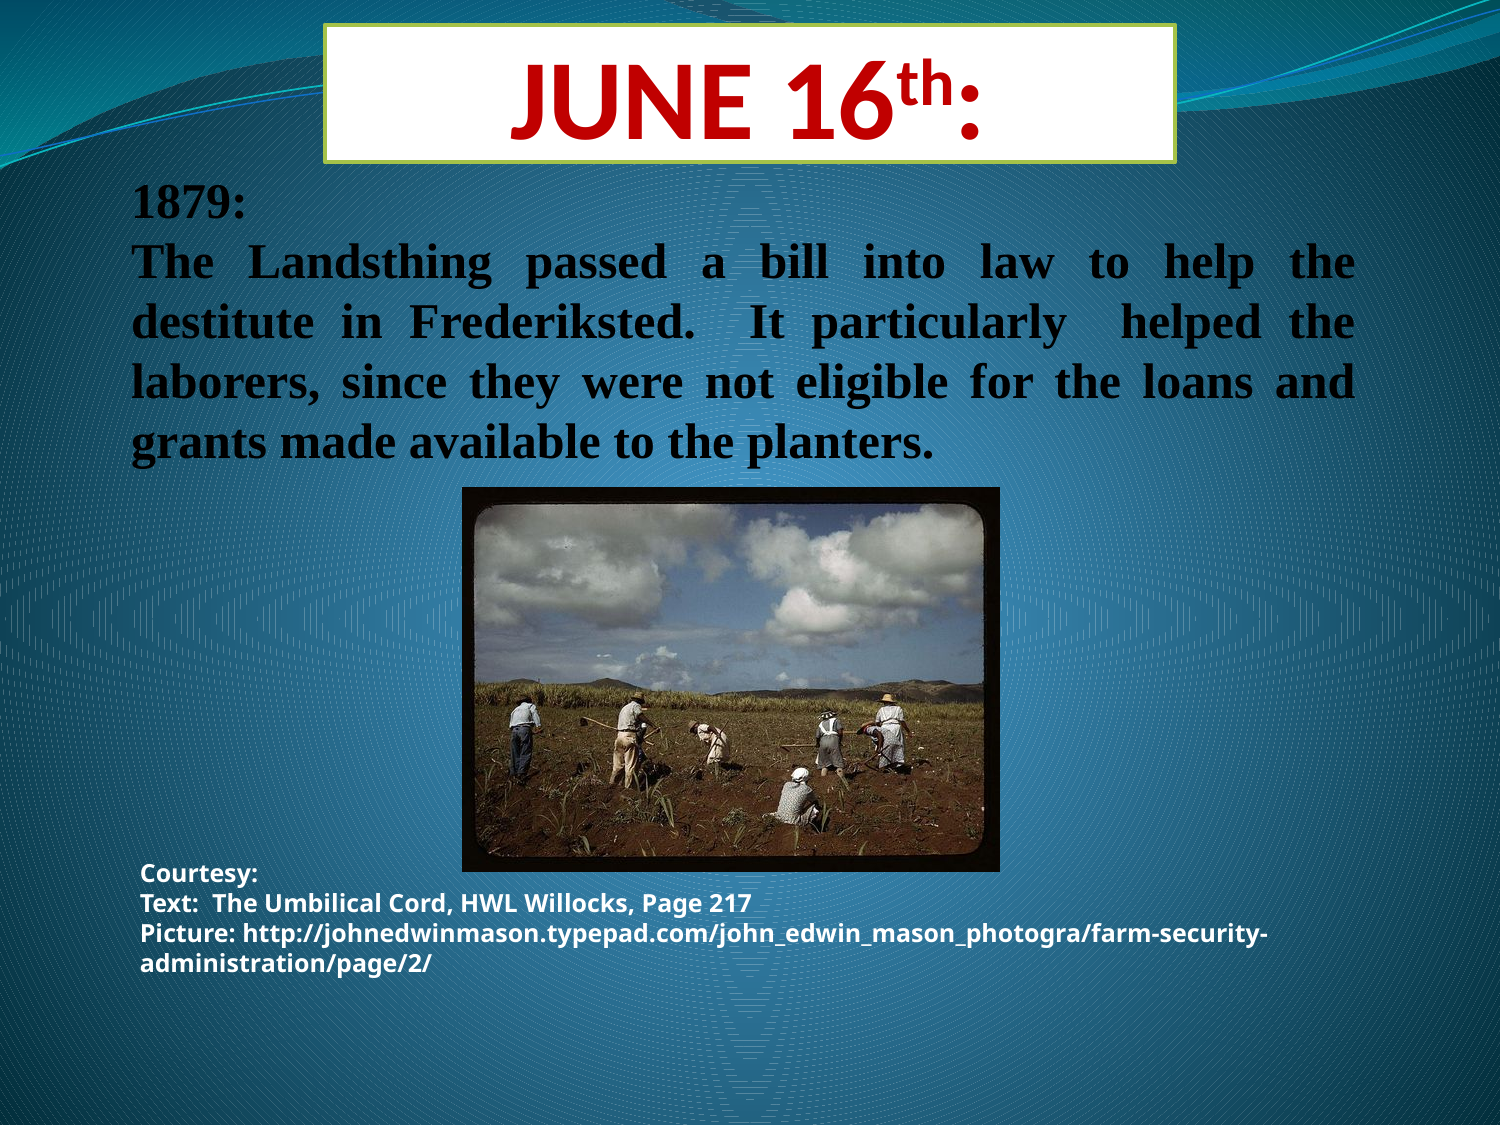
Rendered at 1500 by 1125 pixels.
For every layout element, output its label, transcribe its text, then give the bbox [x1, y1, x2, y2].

text_box 1879: The Landsthing passed a bill into law to help the destitute in Frederiksted. It particularly helped the laborers, since they were not eligible for the loans and grants made available to the planters. [125, 162, 1363, 538]
picture [462, 487, 1001, 872]
text_box Courtesy: Text: The Umbilical Cord, HWL Willocks, Page 217 Picture: http://johnedwinmason.typepad.com/john_edwin_mason_photogra/farm-security-administration/page/2/ [125, 849, 1375, 985]
text_box [11, 0, 431, 154]
title JUNE 16th: [323, 23, 1177, 162]
